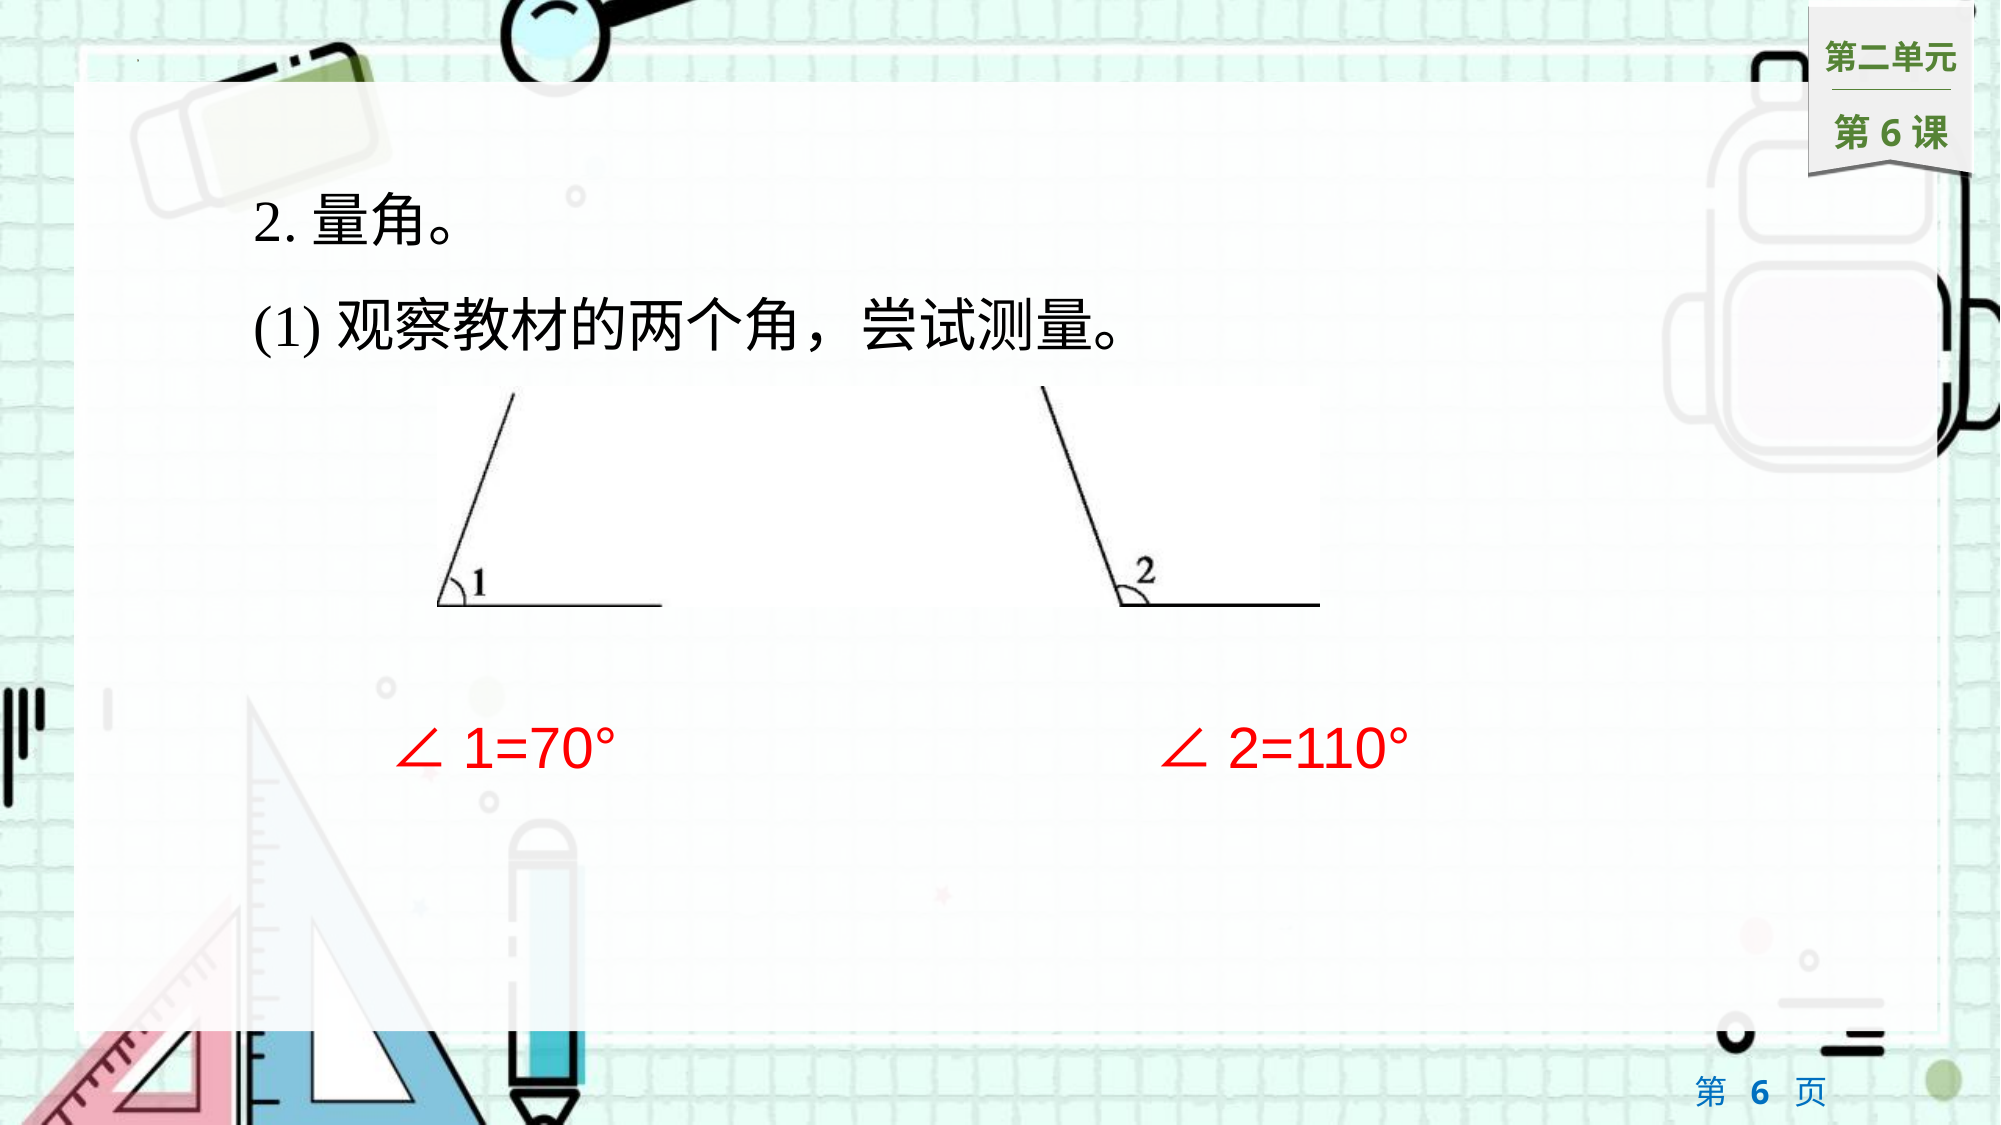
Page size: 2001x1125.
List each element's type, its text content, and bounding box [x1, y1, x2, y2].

list 2.量角。 (1)观察教材的两个角，尝试测量。 [121, 140, 1844, 1043]
list ∠1=70° ∠2=110° [226, 667, 1668, 774]
picture [1938, 168, 1971, 176]
picture [437, 386, 1320, 607]
picture [0, 0, 2000, 1125]
